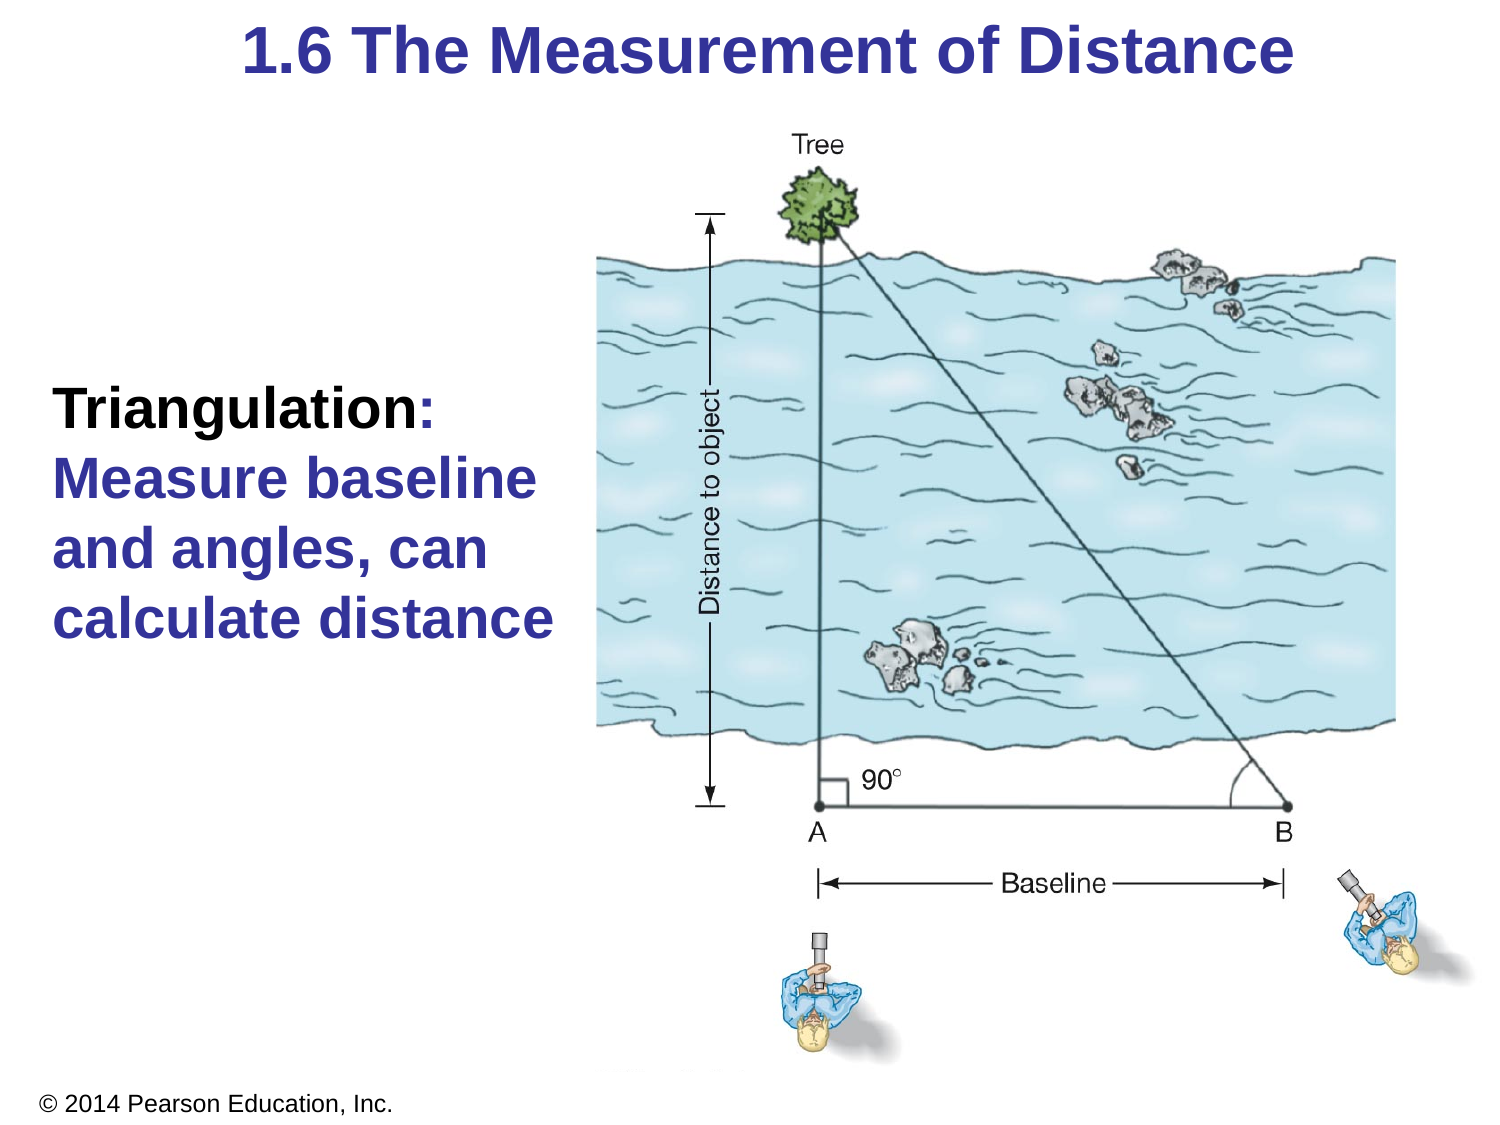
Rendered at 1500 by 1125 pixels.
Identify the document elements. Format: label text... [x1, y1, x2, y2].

picture [587, 124, 1486, 1073]
text_box Triangulation: Measure baseline and angles, can calculate distance [37, 362, 582, 658]
text_box 1.6 The Measurement of Distance [87, 0, 1450, 95]
